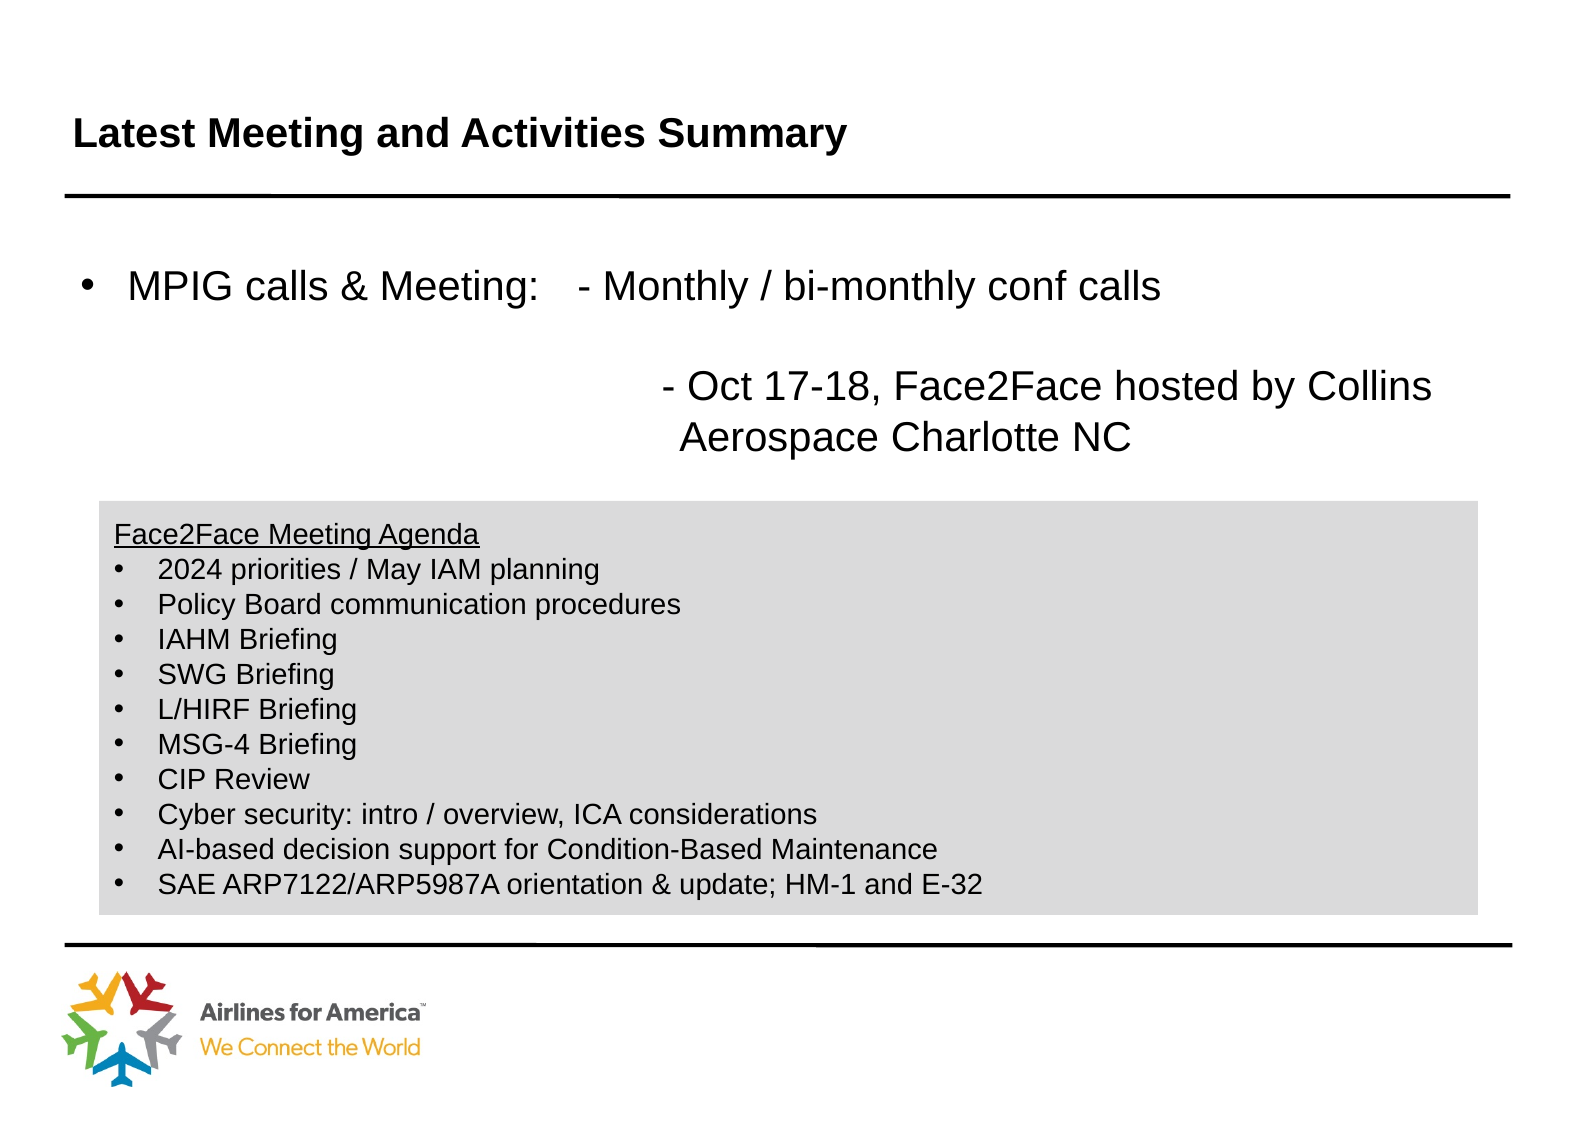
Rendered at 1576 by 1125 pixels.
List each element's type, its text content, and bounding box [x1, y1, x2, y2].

text_box MPIG calls & Meeting: - Monthly / bi-monthly conf calls - Oct 17-18, Face2Face hosted by Collins Aerospace Charlotte NC [61, 169, 1506, 496]
picture [61, 970, 426, 1088]
text_box Latest Meeting and Activities Summary [43, 0, 1491, 206]
text_box Face2Face Meeting Agenda 2024 priorities / May IAM planning Policy Board communication procedures IAHM Briefing SWG Briefing L/HIRF Briefing MSG-4 Briefing CIP Review Cyber security: intro / overview, ICA considerations AI-based decision support for Condition-Based Maintenance SAE ARP7122/ARP5987A orientation & update; HM-1 and E-32 [99, 500, 1478, 915]
